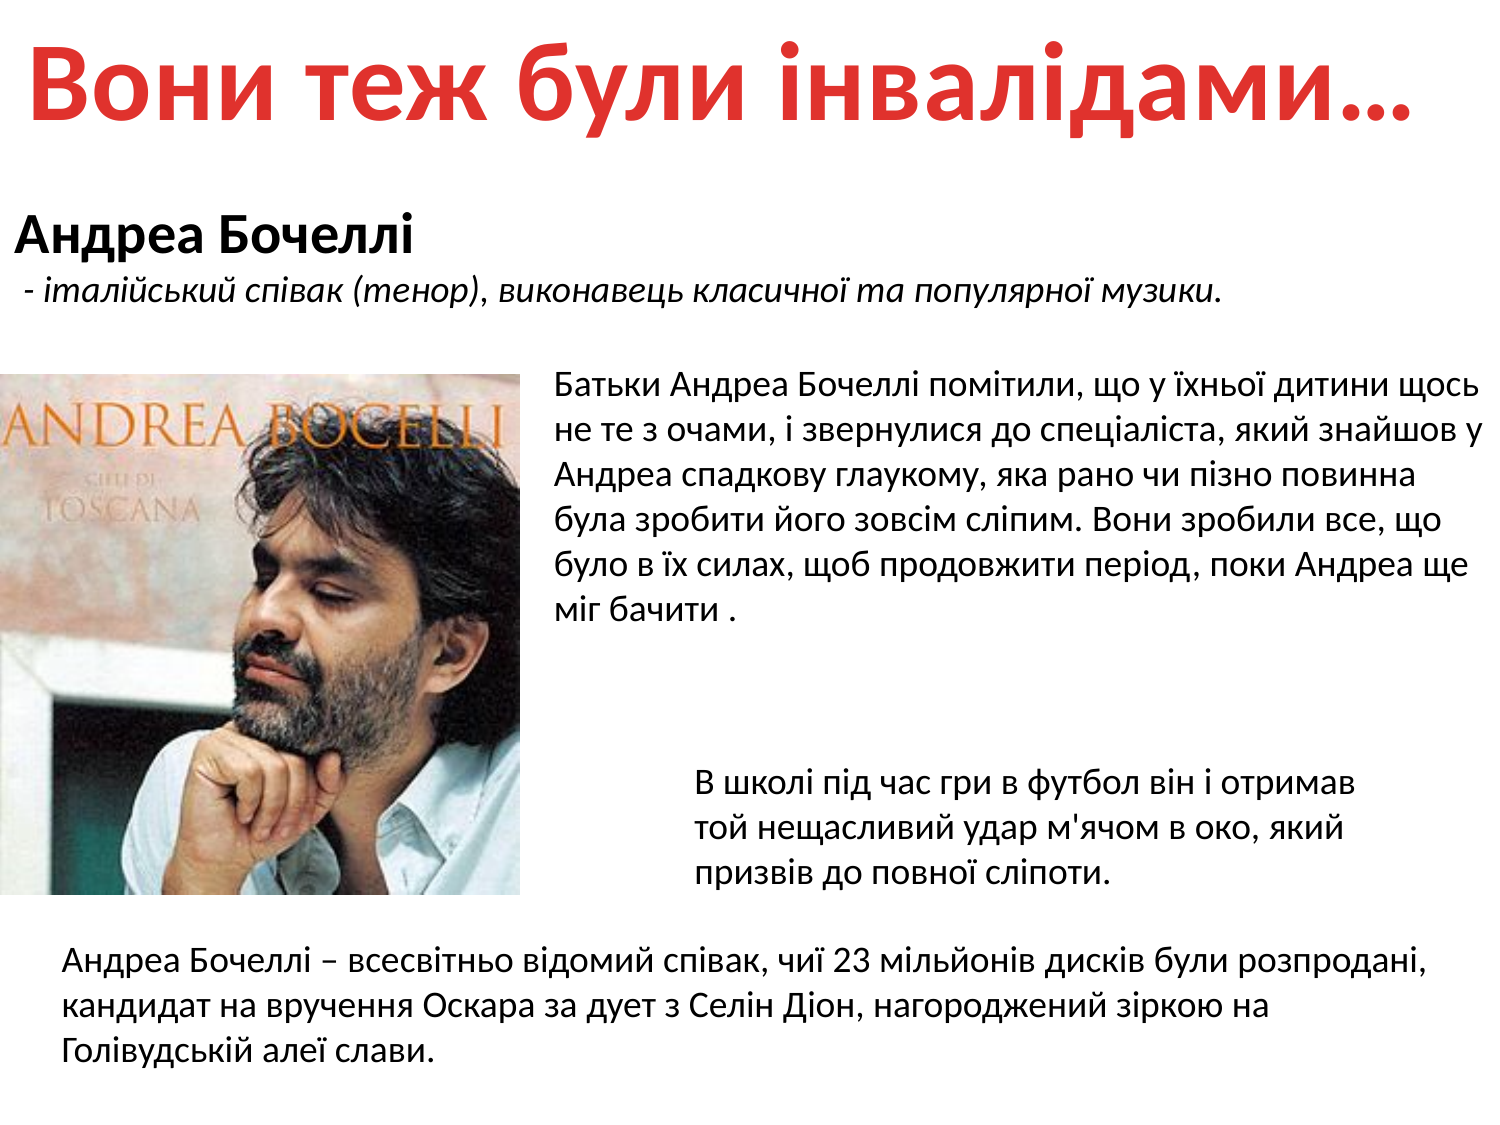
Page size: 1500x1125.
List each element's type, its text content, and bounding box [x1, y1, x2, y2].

text_box Батьки Андреа Бочеллі помітили, що у їхньої дитини щось не те з очами, і звернулися до спеціаліста, який знайшов у Андреа спадкову глаукому, яка рано чи пізно повинна була зробити його зовсім сліпим. Вони зробили все, що було в їх силах, щоб продовжити період, поки Андреа ще міг бачити . [538, 351, 1500, 637]
text_box Андреа Бочеллі - італійський співак (тенор), виконавець класичної та популярної музики. [0, 187, 1500, 318]
picture [0, 374, 520, 895]
text_box В школі під час гри в футбол він і отримав той нещасливий удар м'ячом в око, який призвів до повної сліпоти. [679, 749, 1430, 900]
text_box Вони теж були інвалідами… [12, 0, 1434, 150]
text_box Андреа Бочеллі – всесвітньо відомий співак, чиї 23 мільйонів дисків були розпродані, кандидат на вручення Оскара за дует з Селін Діон, нагороджений зіркою на Голівудській алеї слави. [46, 928, 1465, 1078]
